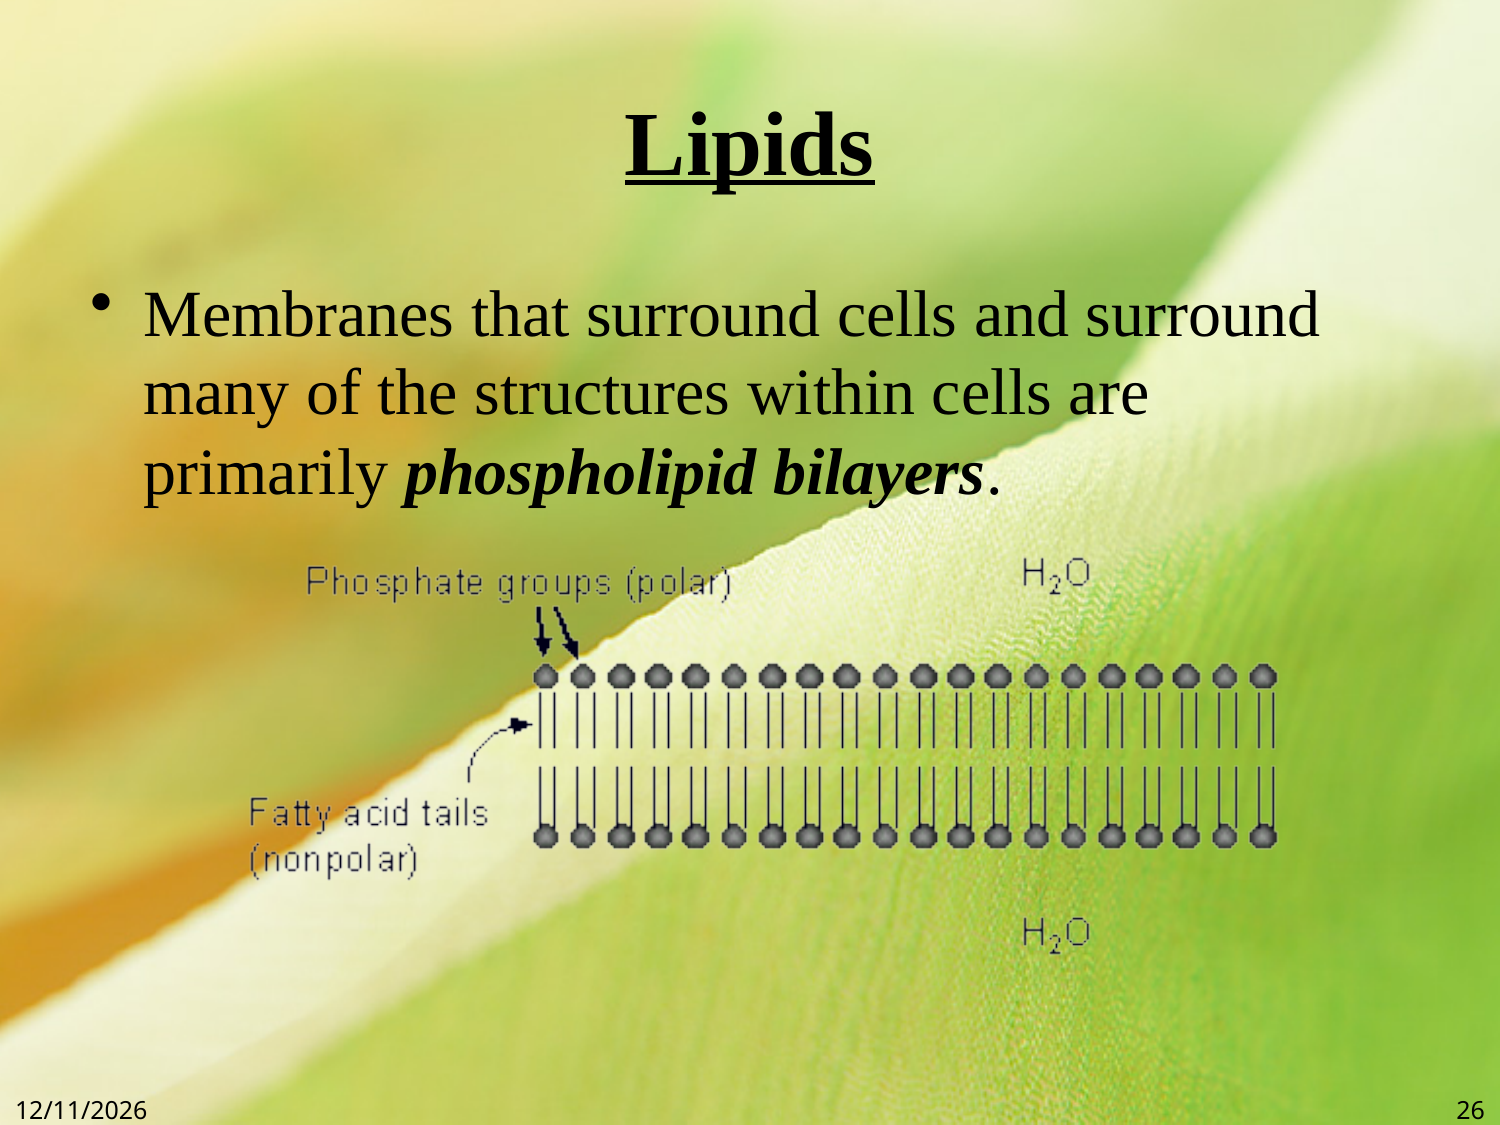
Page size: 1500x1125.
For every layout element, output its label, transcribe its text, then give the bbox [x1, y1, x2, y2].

picture [0, 0, 1500, 1125]
slide_number 26 [1324, 1087, 1500, 1125]
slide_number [0, 1087, 351, 1125]
list Membranes that surround cells and surround many of the structures within cells are primarily phospholipid bilayers. [74, 262, 1426, 516]
title Lipids [74, 44, 1426, 233]
